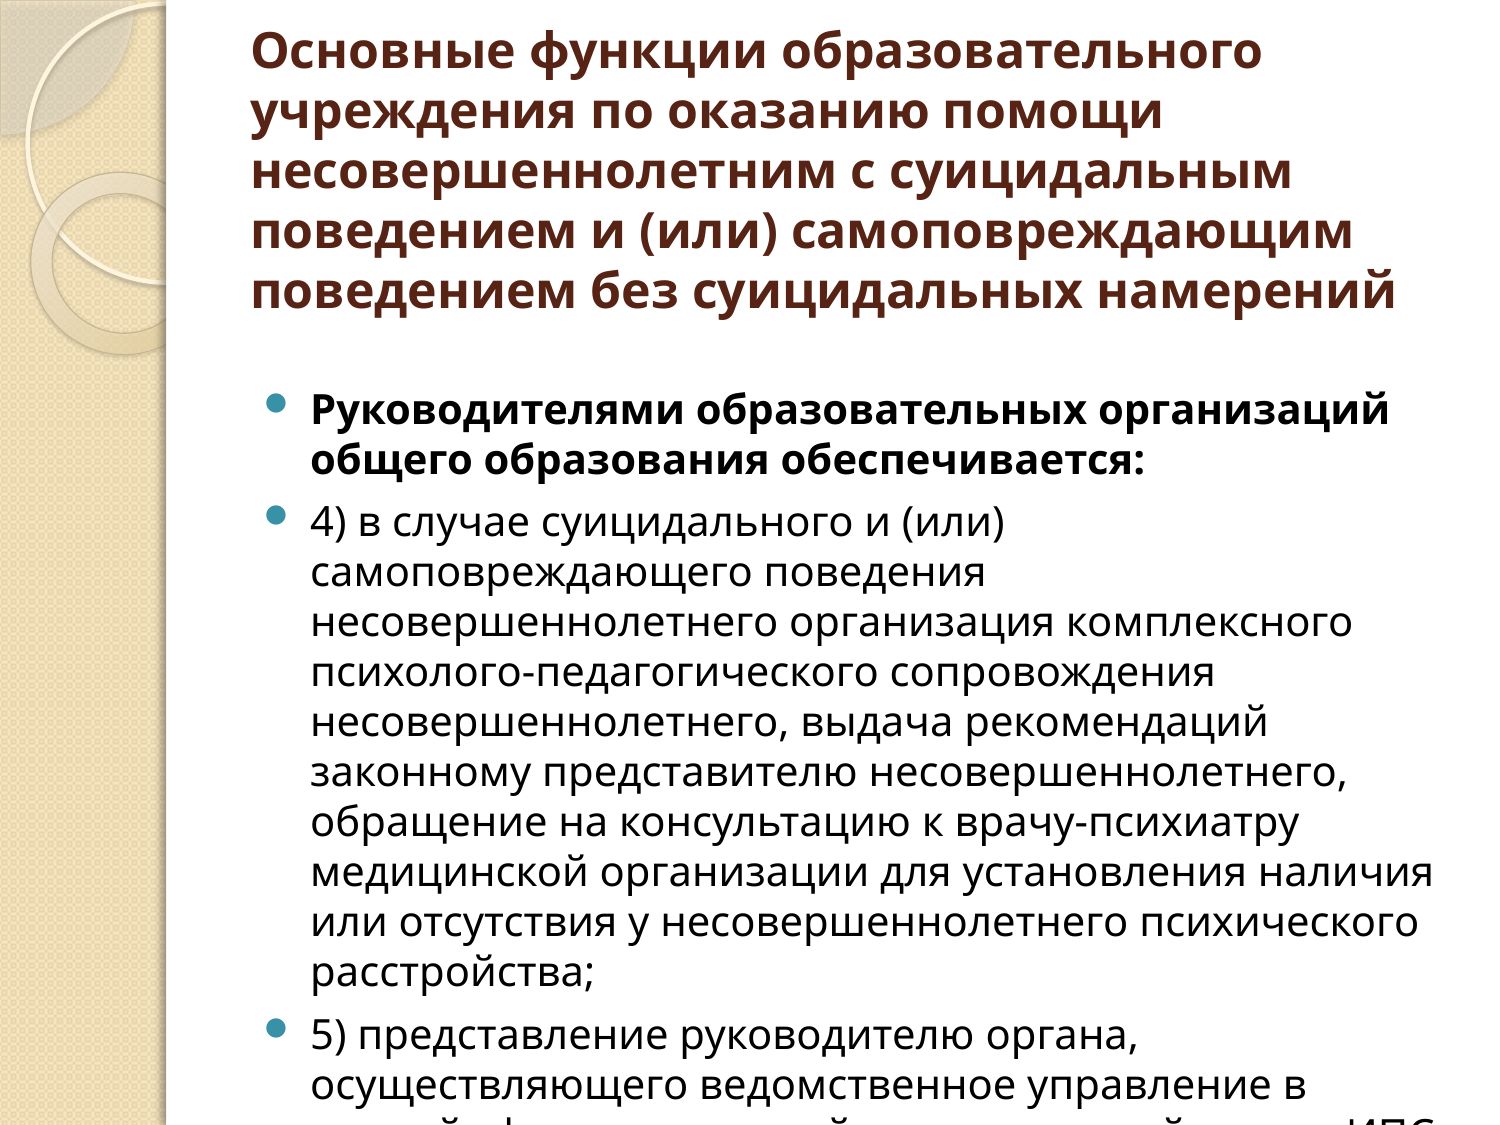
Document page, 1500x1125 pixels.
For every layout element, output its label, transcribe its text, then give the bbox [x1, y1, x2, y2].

title Основные функции образовательного учреждения по оказанию помощи несовершеннолетним с суицидальным поведением и (или) самоповреждающим поведением без суицидальных намерений [235, 105, 1466, 233]
list Руководителями образовательных организаций общего образования обеспечивается: 4) в случае суицидального и (или) самоповреждающего поведения несовершеннолетнего организация комплексного психолого-педагогического сопровождения несовершеннолетнего, выдача рекомендаций законному представителю несовершеннолетнего, обращение на консультацию к врачу-психиатру медицинской организации для установления наличия или отсутствия у несовершеннолетнего психического расстройства; 5) представление руководителю органа, осуществляющего ведомственное управление в данной сфере примерный антикризисный план и ИПС; [235, 375, 1466, 1025]
